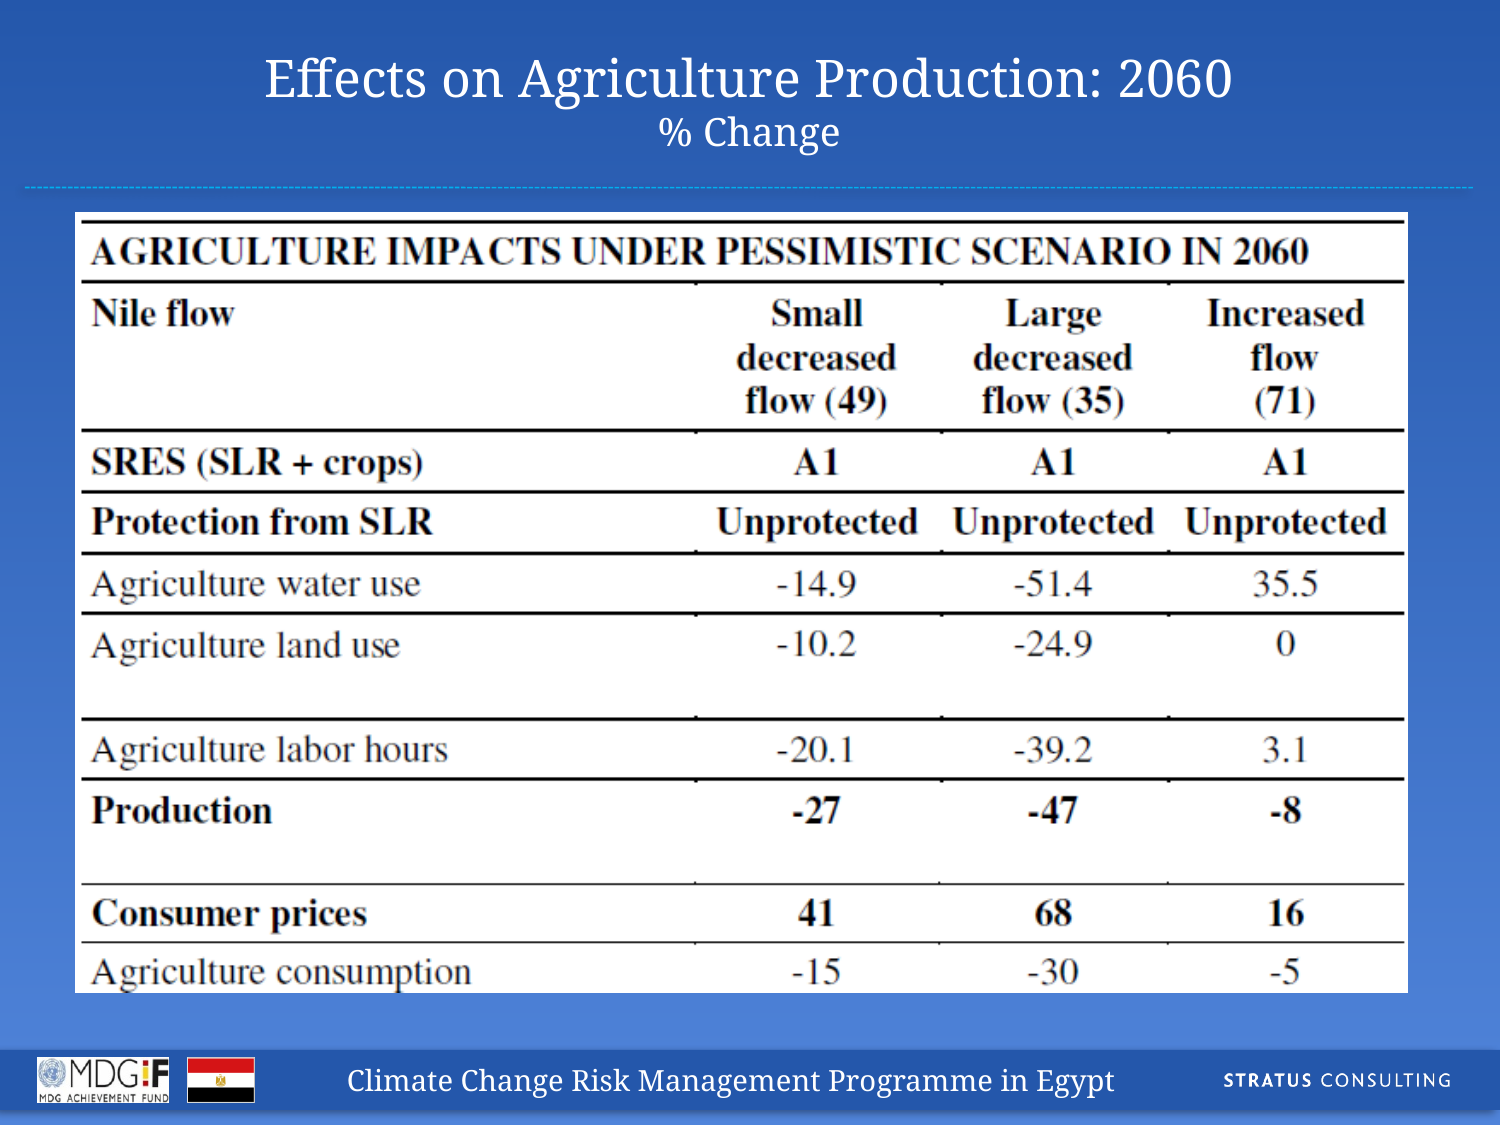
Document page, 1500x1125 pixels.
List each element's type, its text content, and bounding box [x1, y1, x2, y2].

picture [74, 212, 1409, 993]
picture [187, 1057, 255, 1103]
picture [1224, 1073, 1450, 1087]
title Effects on Agriculture Production: 2060 % Change [49, 37, 1450, 162]
picture [37, 1057, 169, 1103]
